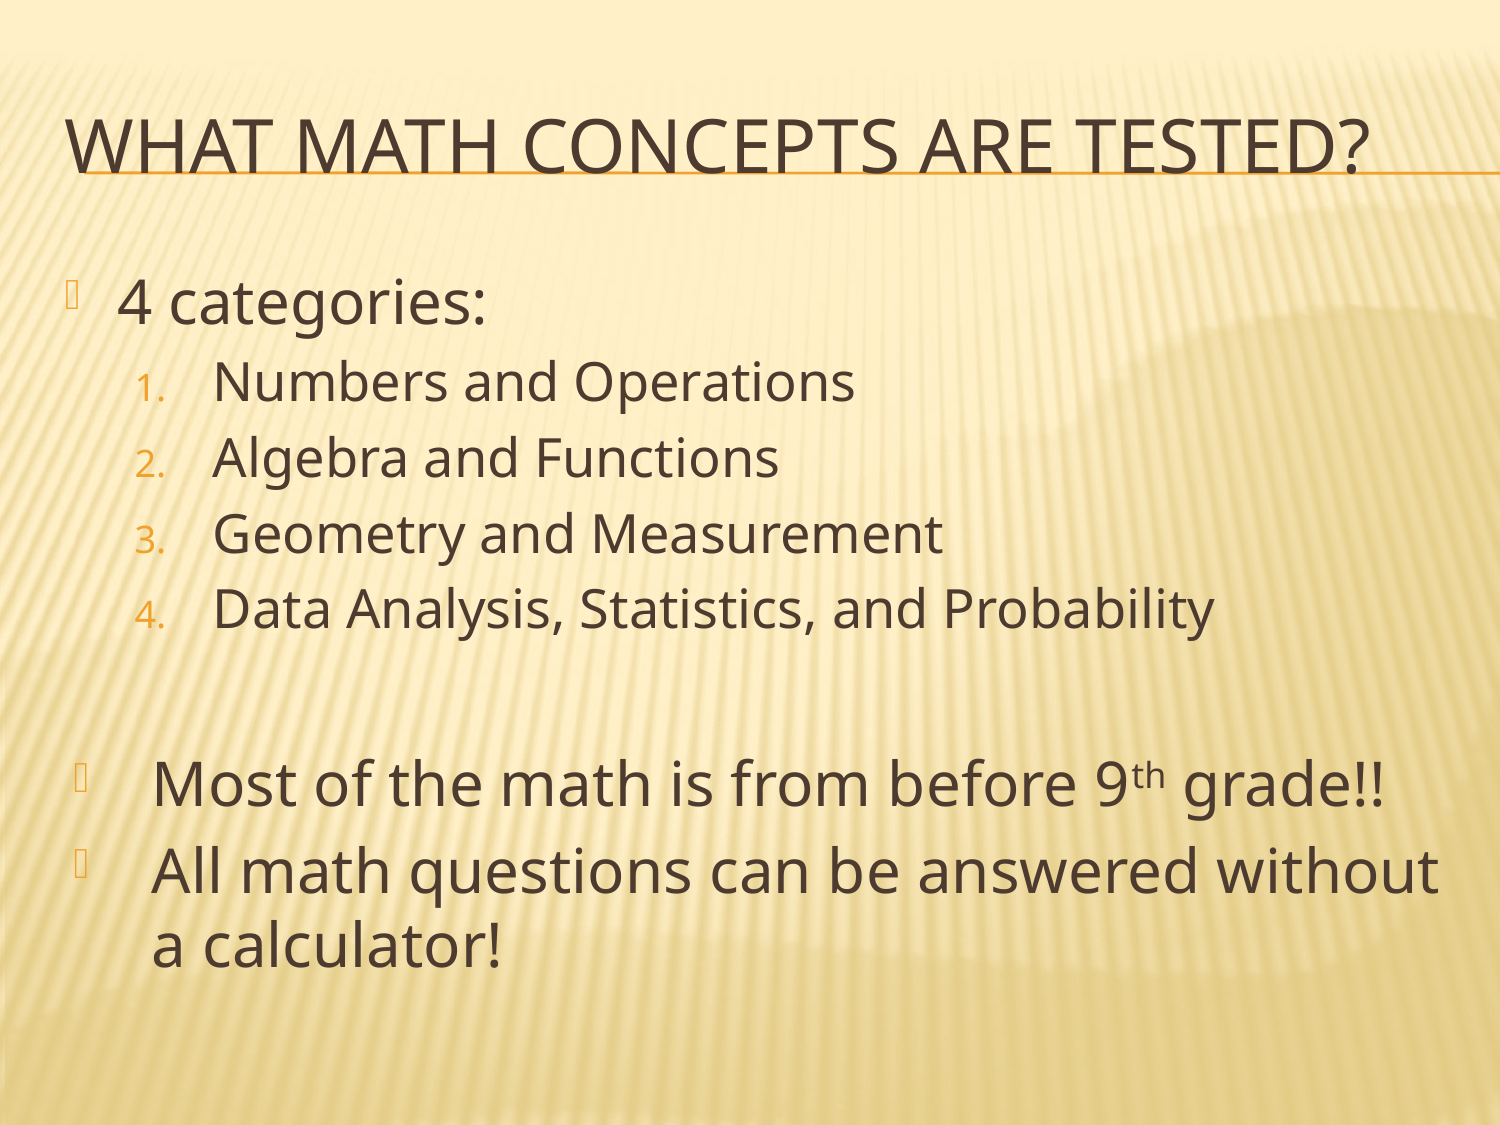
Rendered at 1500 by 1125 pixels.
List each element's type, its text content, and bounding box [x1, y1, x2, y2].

list 4 categories: Numbers and Operations Algebra and Functions Geometry and Measurement Data Analysis, Statistics, and Probability Most of the math is from before 9th grade!! All math questions can be answered without a calculator! [50, 254, 1475, 998]
title What math concepts are tested? [50, 75, 1475, 213]
